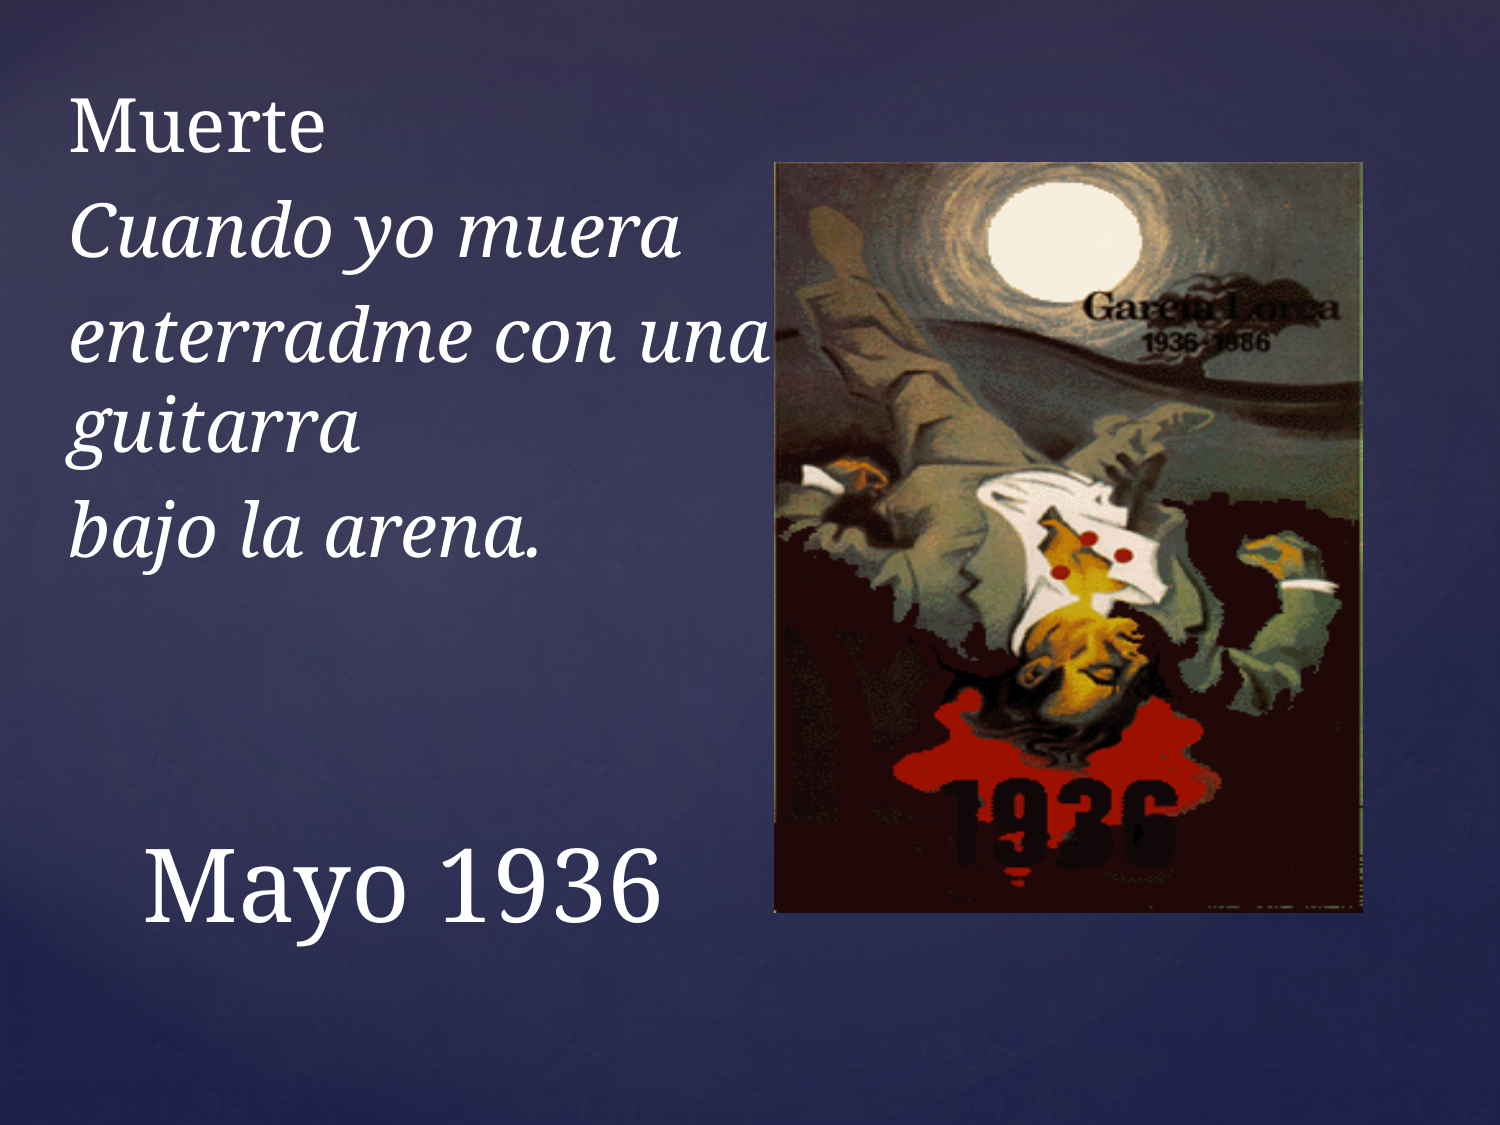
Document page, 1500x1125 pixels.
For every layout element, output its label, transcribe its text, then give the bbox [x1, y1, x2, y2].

picture [774, 161, 1363, 913]
list Muerte Cuando yo muera enterradme con una guitarra bajo la arena. [50, 62, 925, 588]
title Mayo 1936 [127, 800, 1365, 950]
